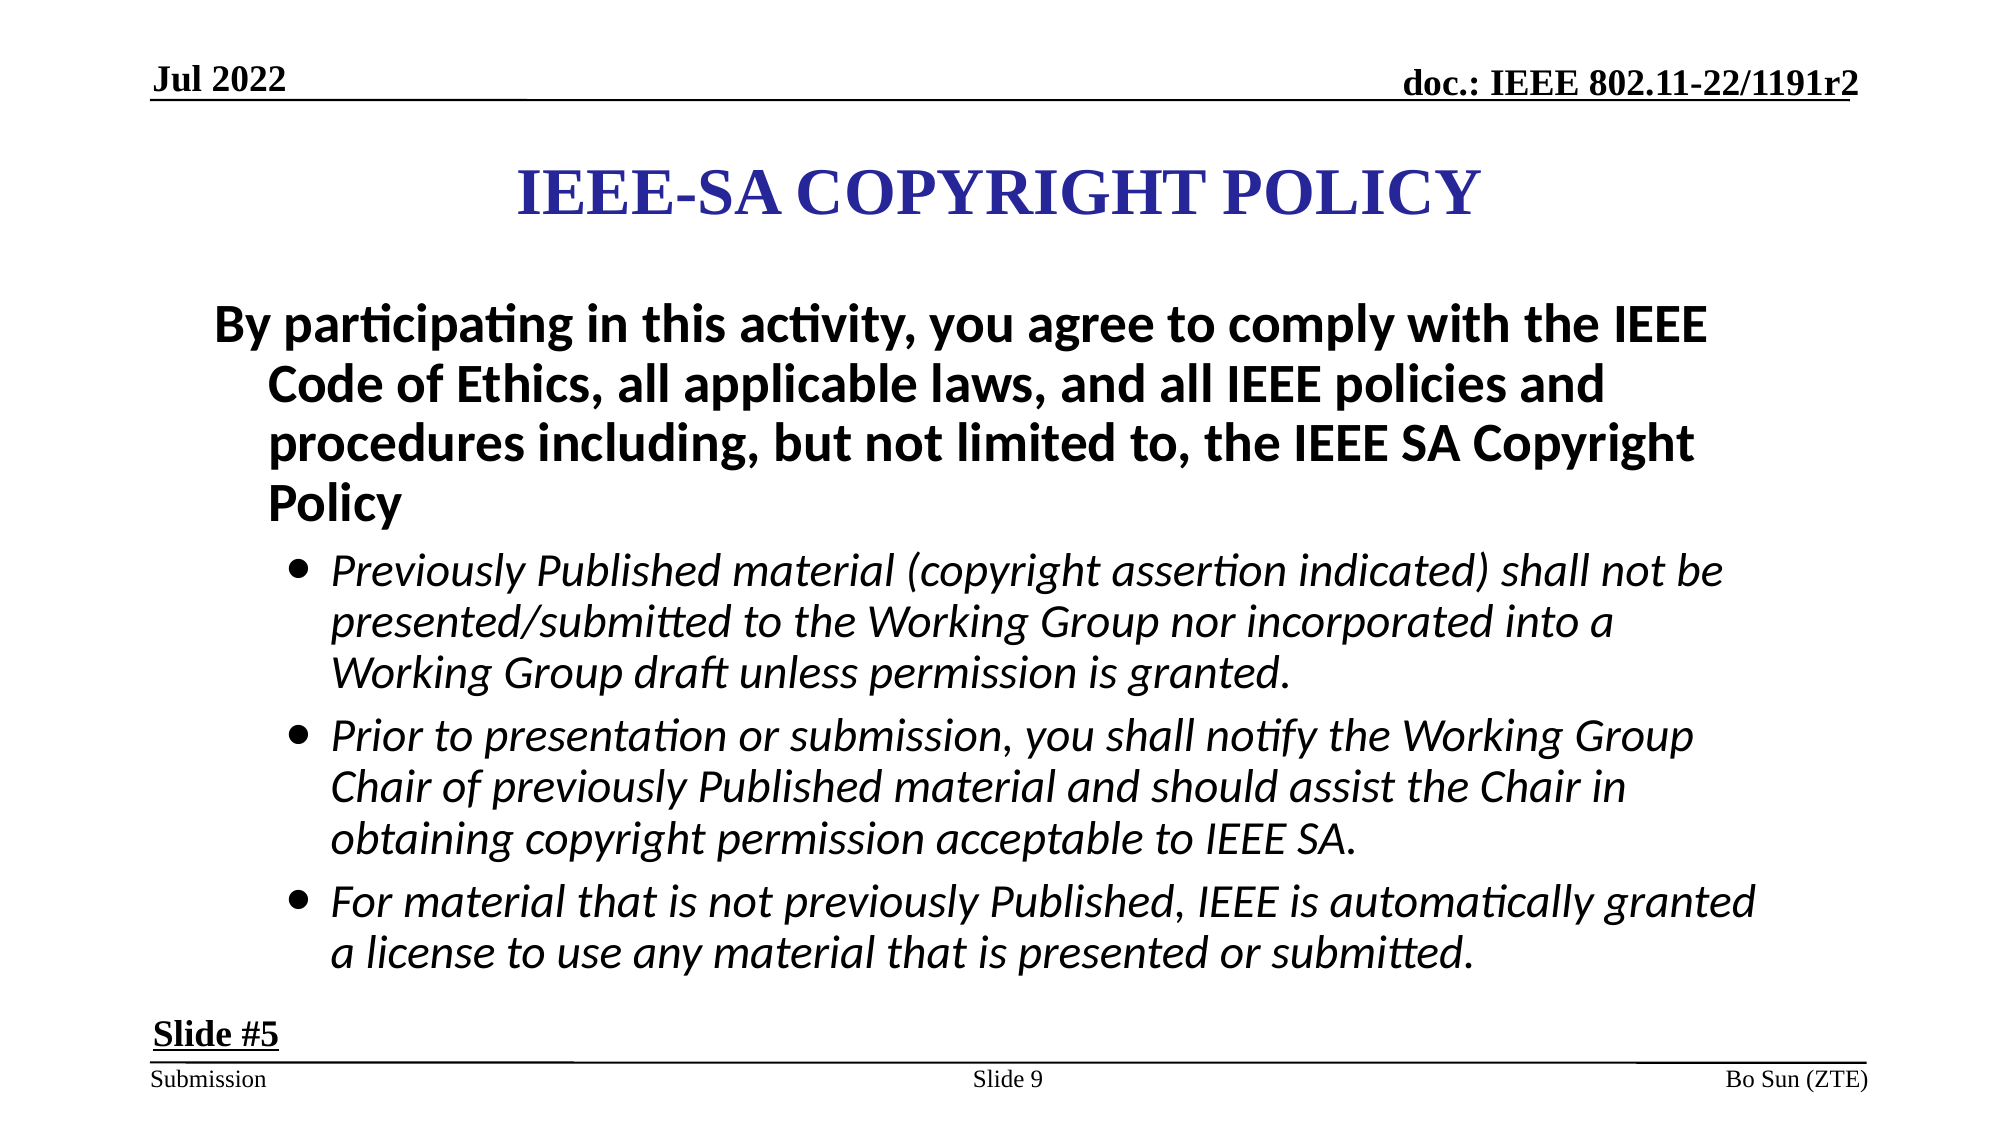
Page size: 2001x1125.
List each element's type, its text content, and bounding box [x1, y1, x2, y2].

footer Bo Sun (ZTE) [1171, 1061, 1869, 1093]
text_box By participating in this activity, you agree to comply with the IEEE Code of Ethics, all applicable laws, and all IEEE policies and procedures including, but not limited to, the IEEE SA Copyright Policy Previously Published material (copyright assertion indicated) shall not be presented/submitted to the Working Group nor incorporated into a Working Group draft unless permission is granted. Prior to presentation or submission, you shall notify the Working Group Chair of previously Published material and should assist the Chair in obtaining copyright permission acceptable to IEEE SA. For material that is not previously Published, IEEE is automatically granted a license to use any material that is presented or submitted. [200, 287, 1800, 988]
text_box Slide #5 [138, 1002, 295, 1062]
text_box IEEE-SA COPYRIGHT POLICY [362, 100, 1638, 276]
slide_number Slide 9 [949, 1061, 1067, 1123]
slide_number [152, 54, 563, 100]
